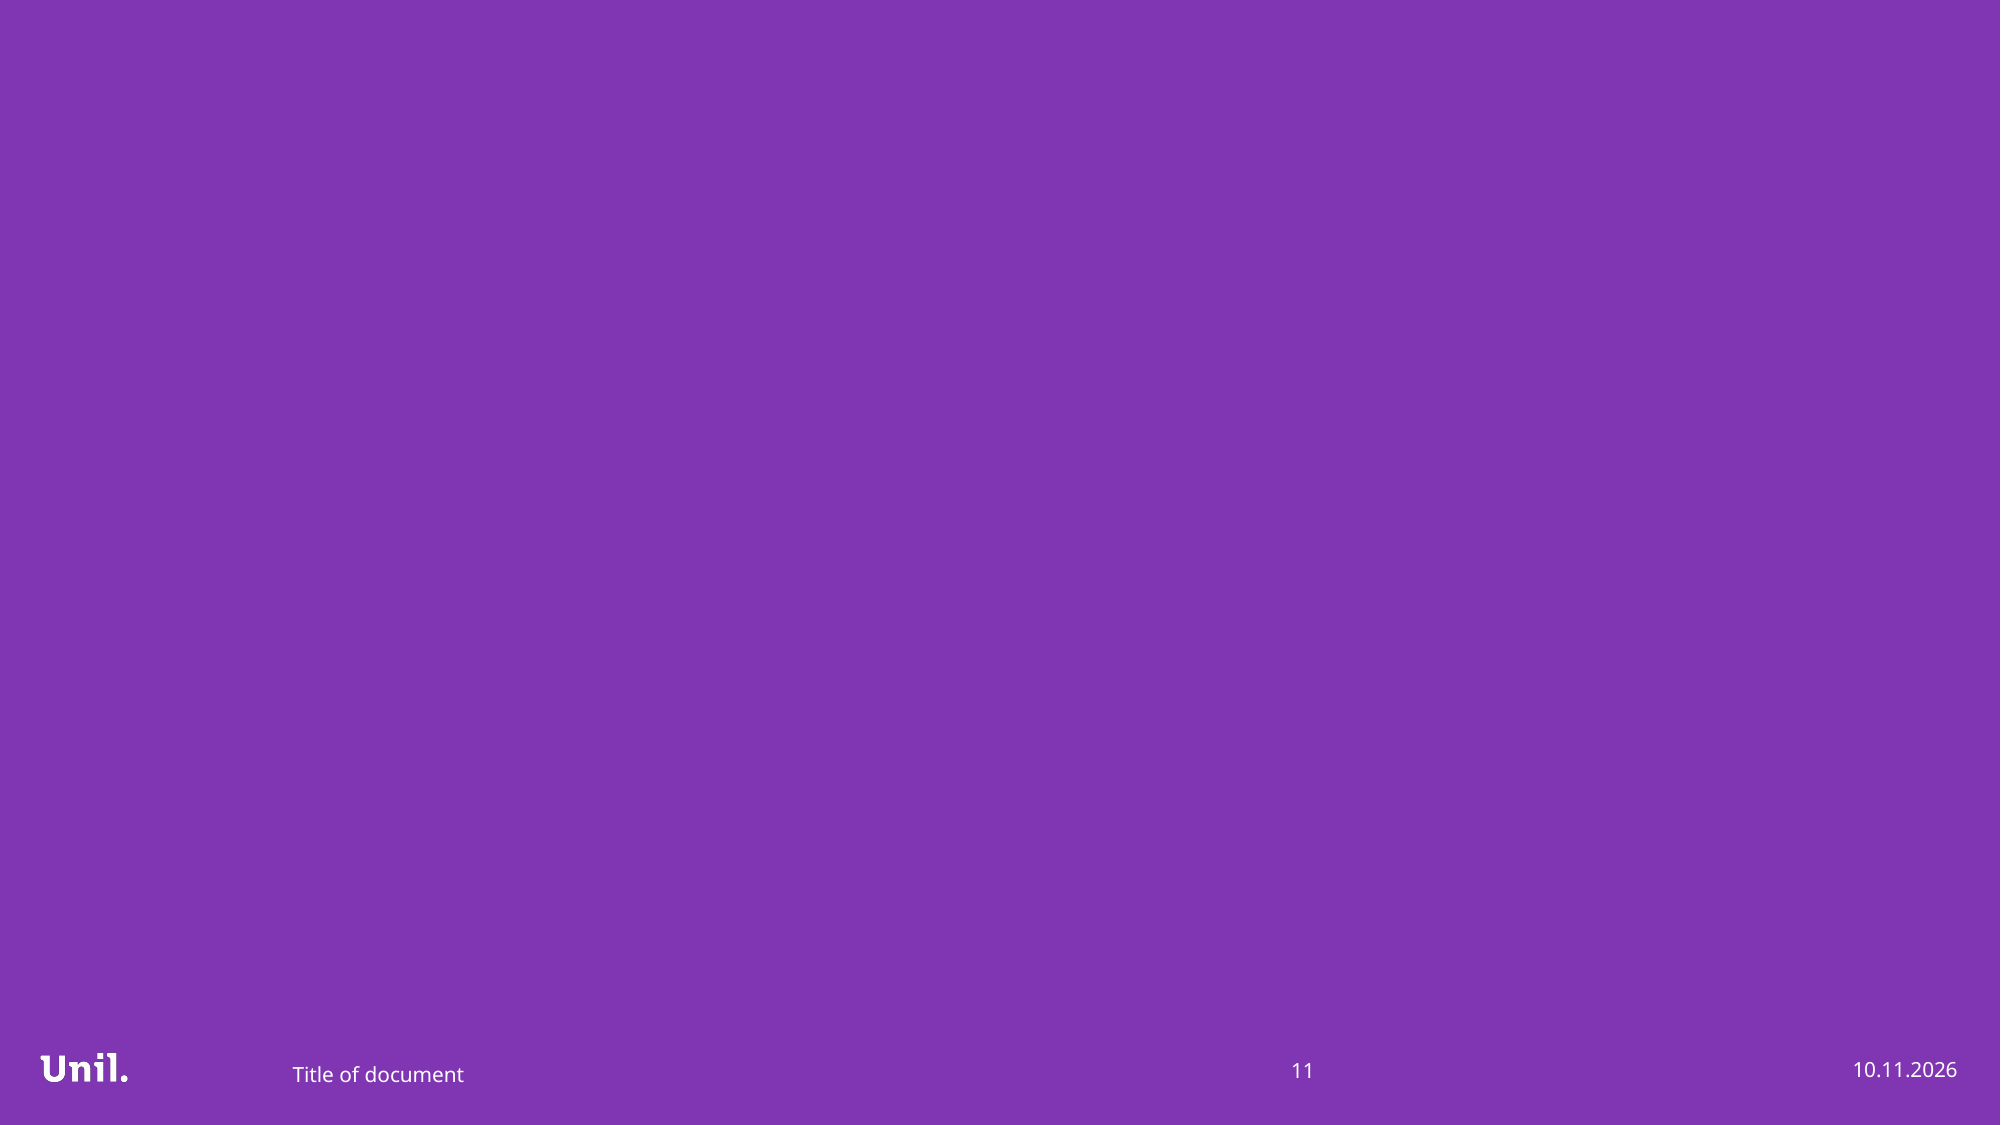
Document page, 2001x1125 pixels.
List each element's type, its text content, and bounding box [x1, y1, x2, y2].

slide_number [1789, 1026, 1958, 1086]
picture [27, 1042, 141, 1095]
slide_number 11 [1250, 1037, 1355, 1086]
footer Title of document [292, 1011, 1048, 1087]
